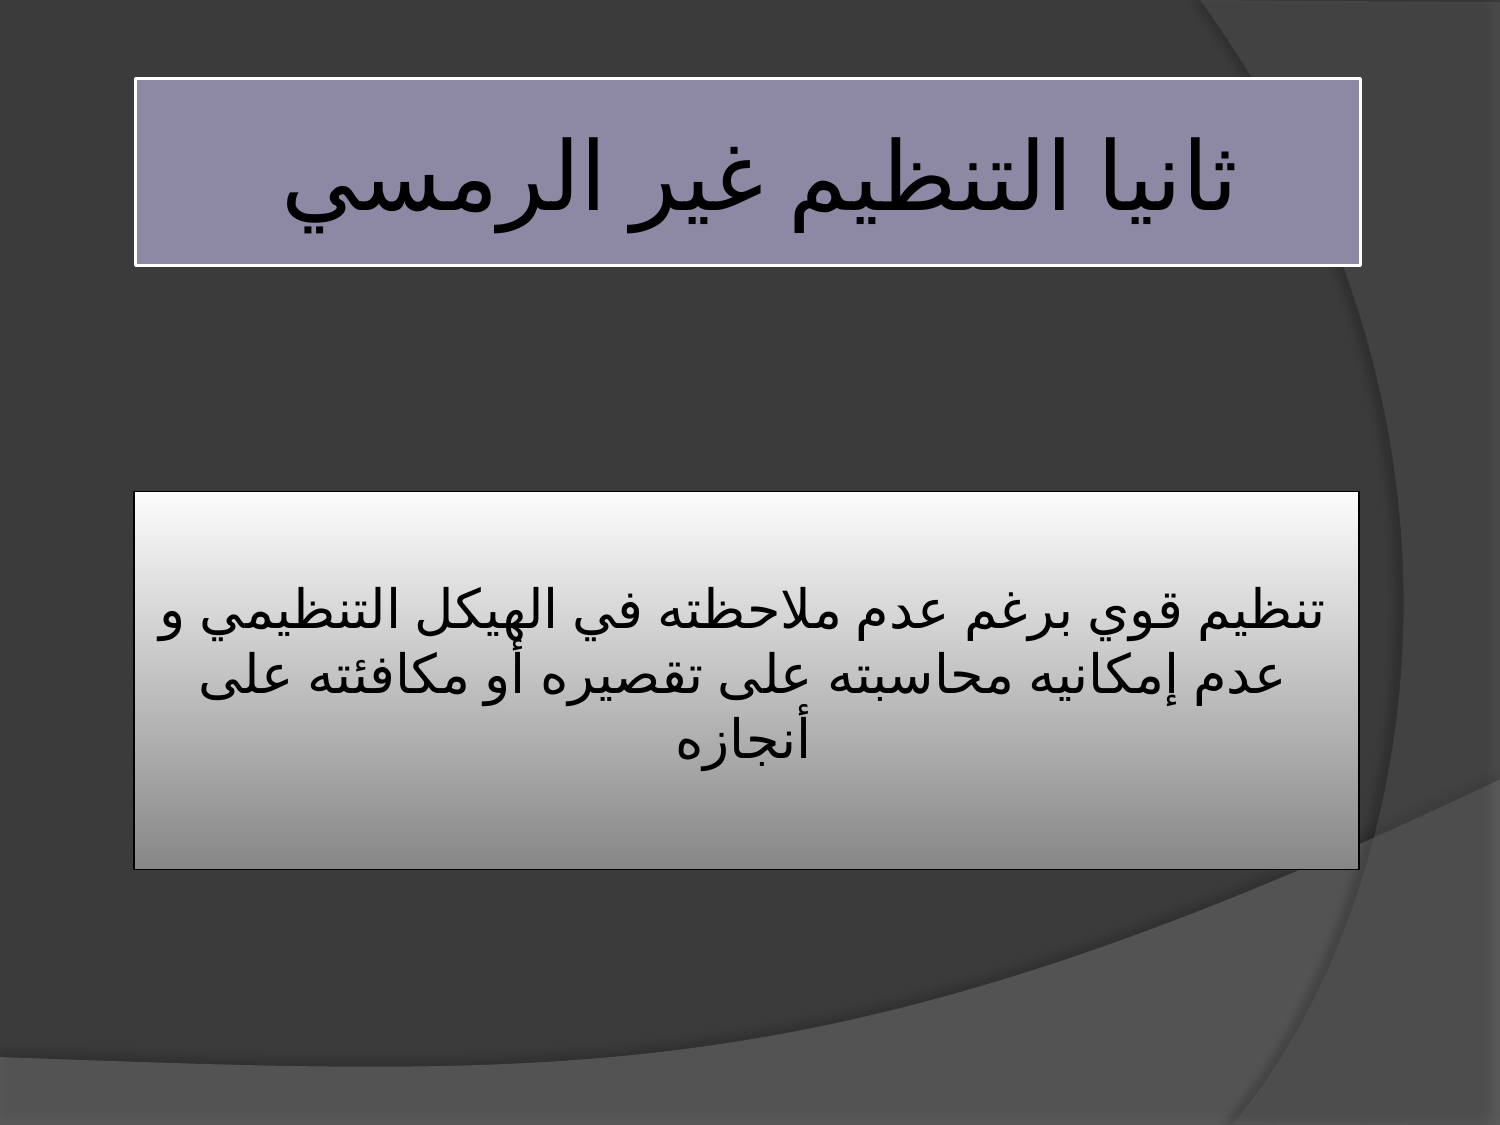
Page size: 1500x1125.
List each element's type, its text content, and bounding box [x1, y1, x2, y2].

title ثانيا التنظيم غير الرمسي [134, 77, 1362, 267]
list تنظيم قوي برغم عدم ملاحظته في الهيكل التنظيمي و عدم إمكانيه محاسبته على تقصيره أو مكافئته على أنجازه [133, 491, 1360, 870]
